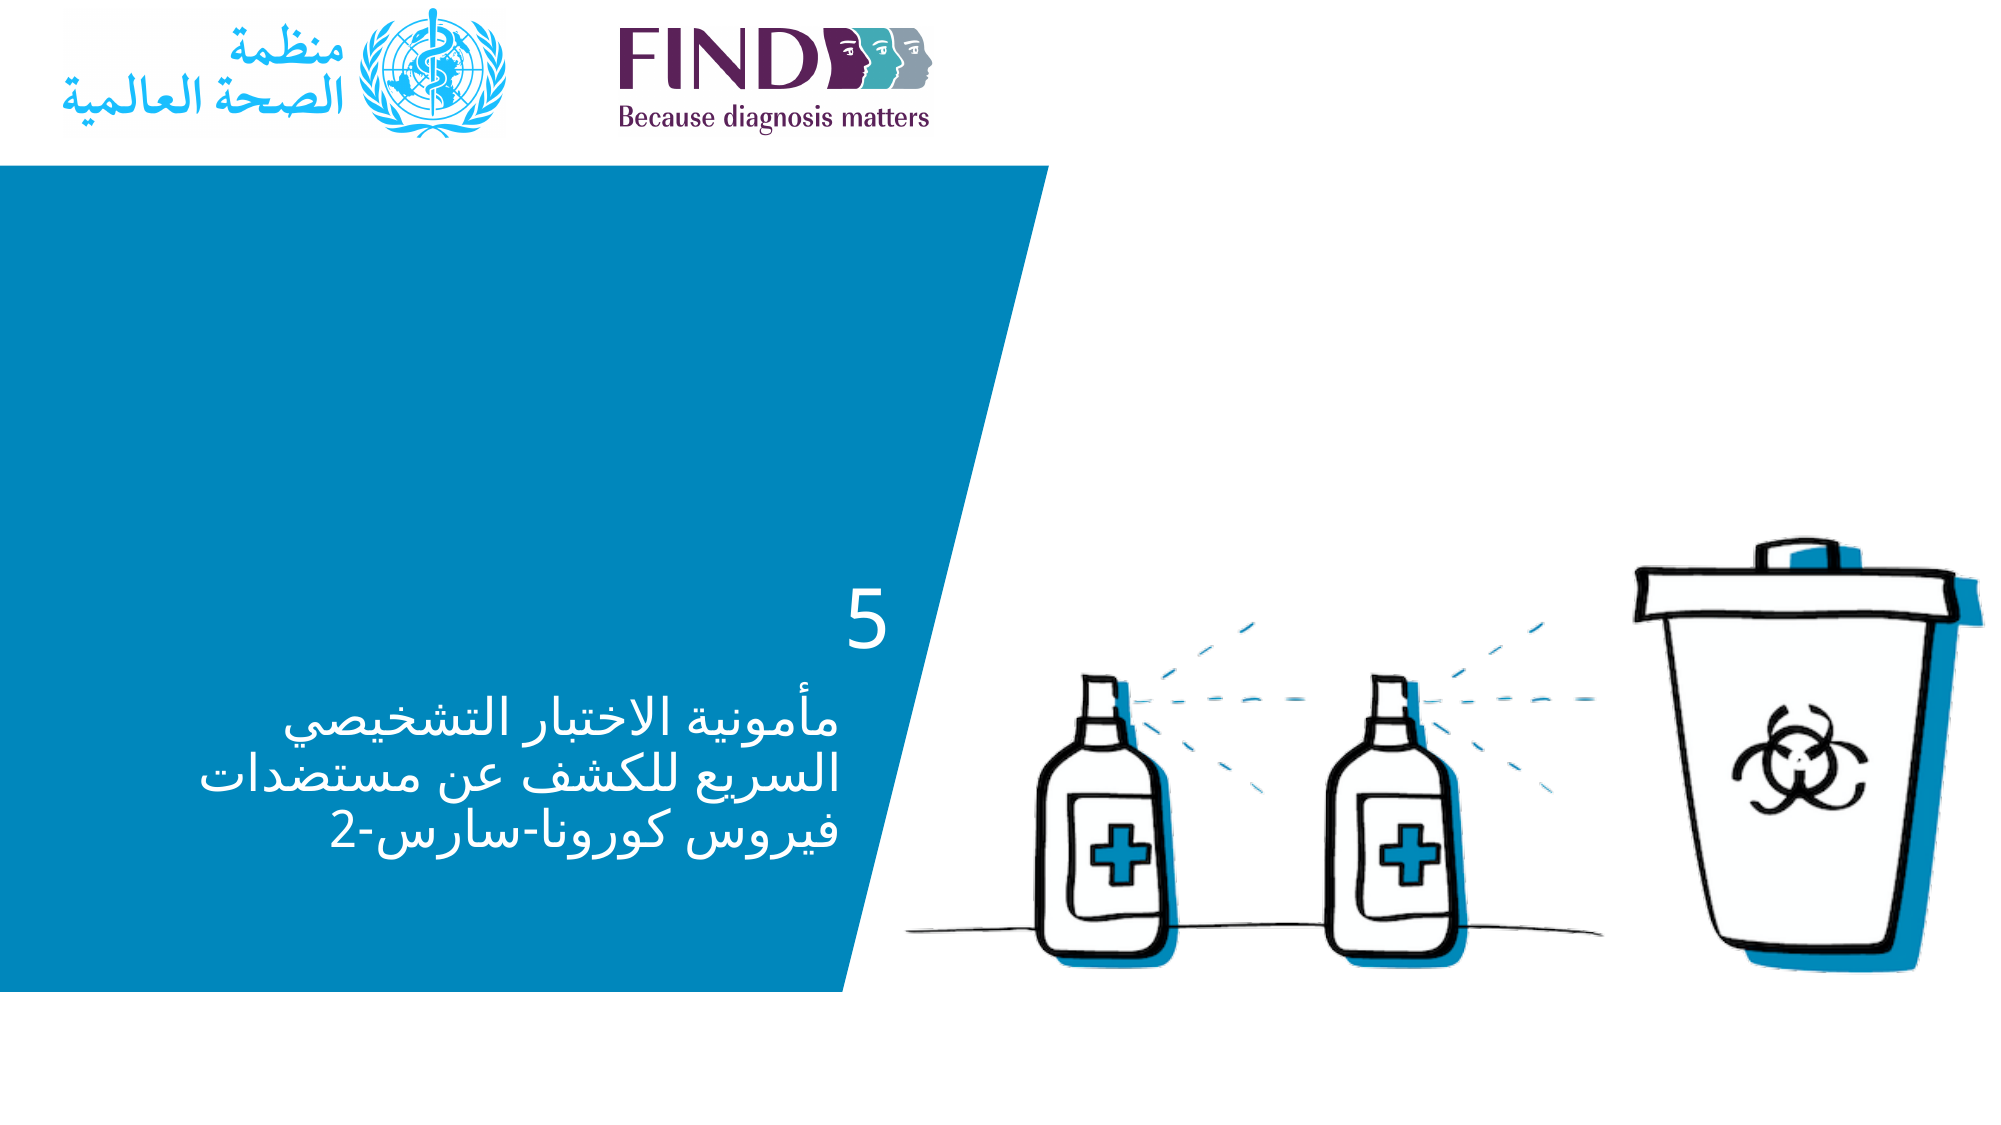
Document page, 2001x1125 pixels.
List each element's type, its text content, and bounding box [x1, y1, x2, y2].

subtitle مأمونية الاختبار التشخيصي السريع للكشف عن مستضدات فيروس كورونا-سارس-2 [137, 691, 843, 863]
picture [63, 8, 506, 138]
picture [618, 26, 934, 137]
picture [792, 457, 2001, 1099]
title 5 [137, 184, 891, 667]
picture [800, 683, 808, 691]
